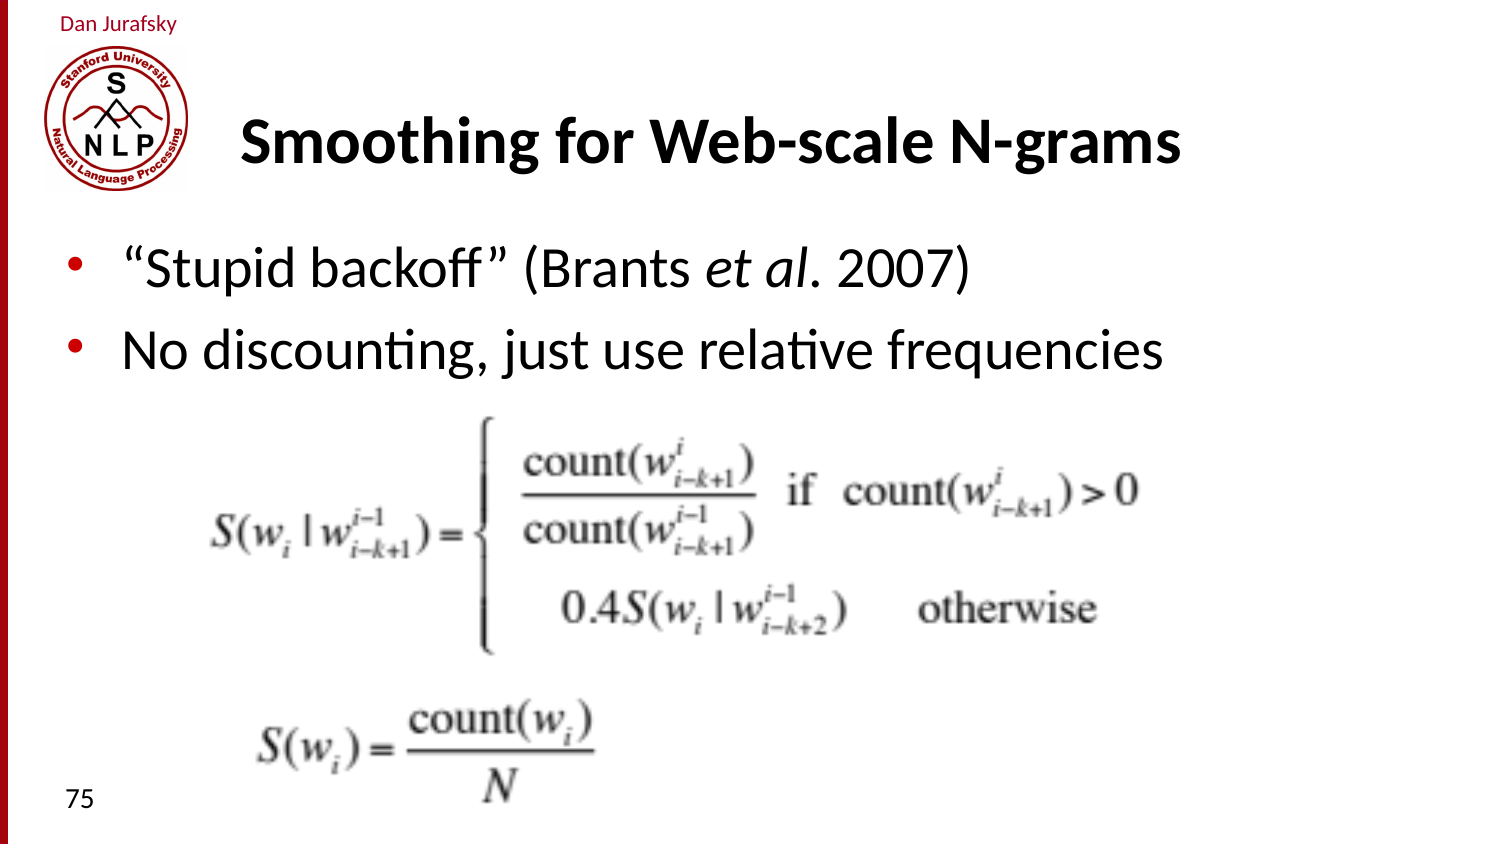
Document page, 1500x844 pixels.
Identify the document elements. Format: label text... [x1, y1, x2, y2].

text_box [251, 684, 598, 807]
slide_number 75 [49, 771, 376, 829]
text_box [205, 409, 1168, 660]
list “Stupid backoff” (Brants et al. 2007) No discounting, just use relative frequencies [50, 221, 1450, 769]
picture [44, 46, 188, 191]
title Smoothing for Web-scale N-grams [225, 62, 1450, 185]
